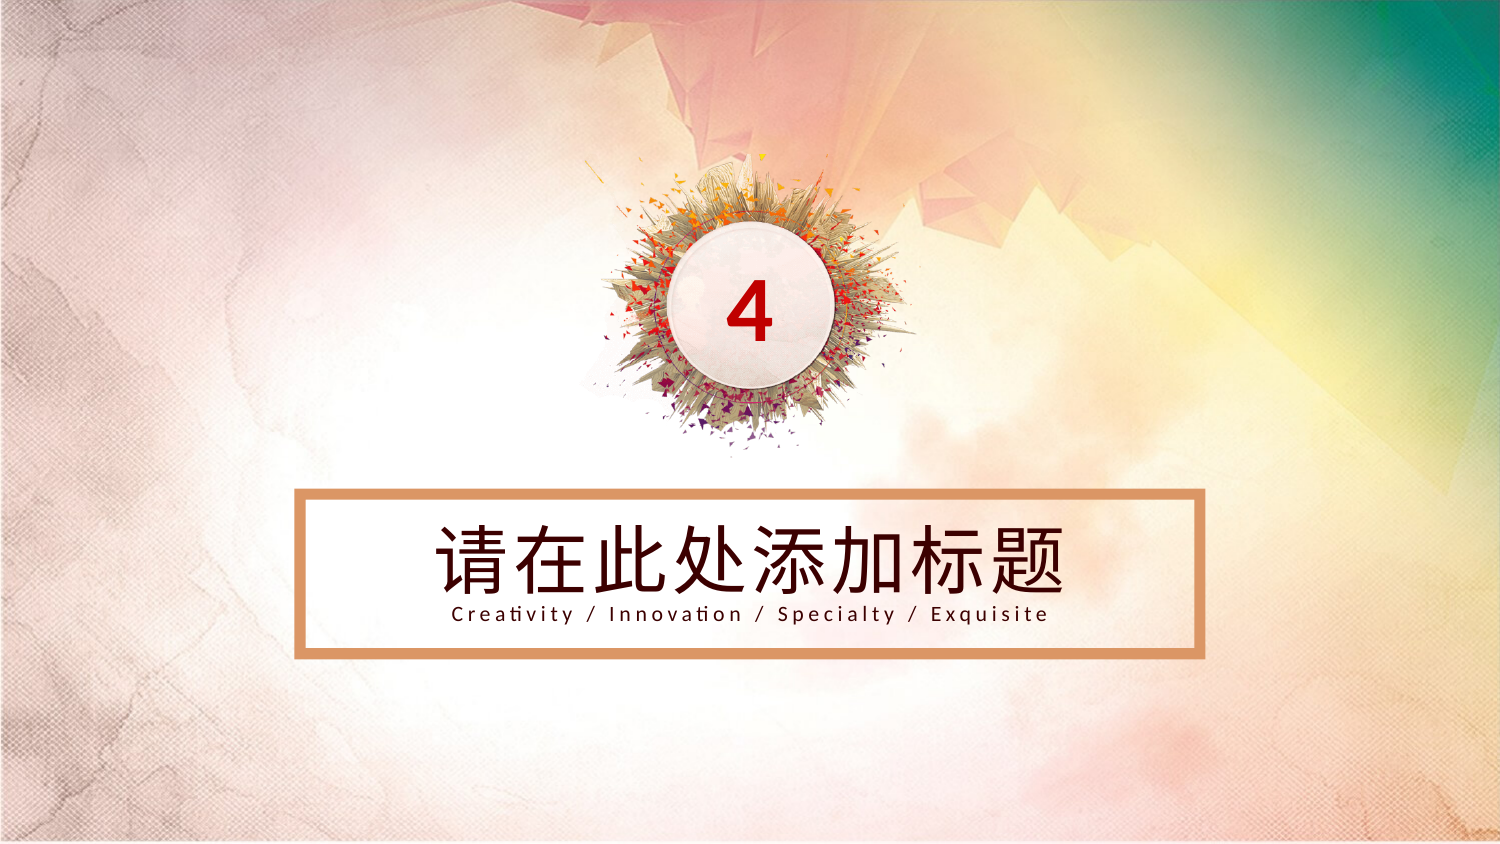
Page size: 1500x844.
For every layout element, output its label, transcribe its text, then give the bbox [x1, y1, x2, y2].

picture [0, 0, 1500, 844]
text_box Creativity / Innovation / Specialty / Exquisite [436, 592, 1064, 633]
text_box 请在此处添加标题 [418, 506, 1082, 611]
text_box [293, 488, 1207, 661]
